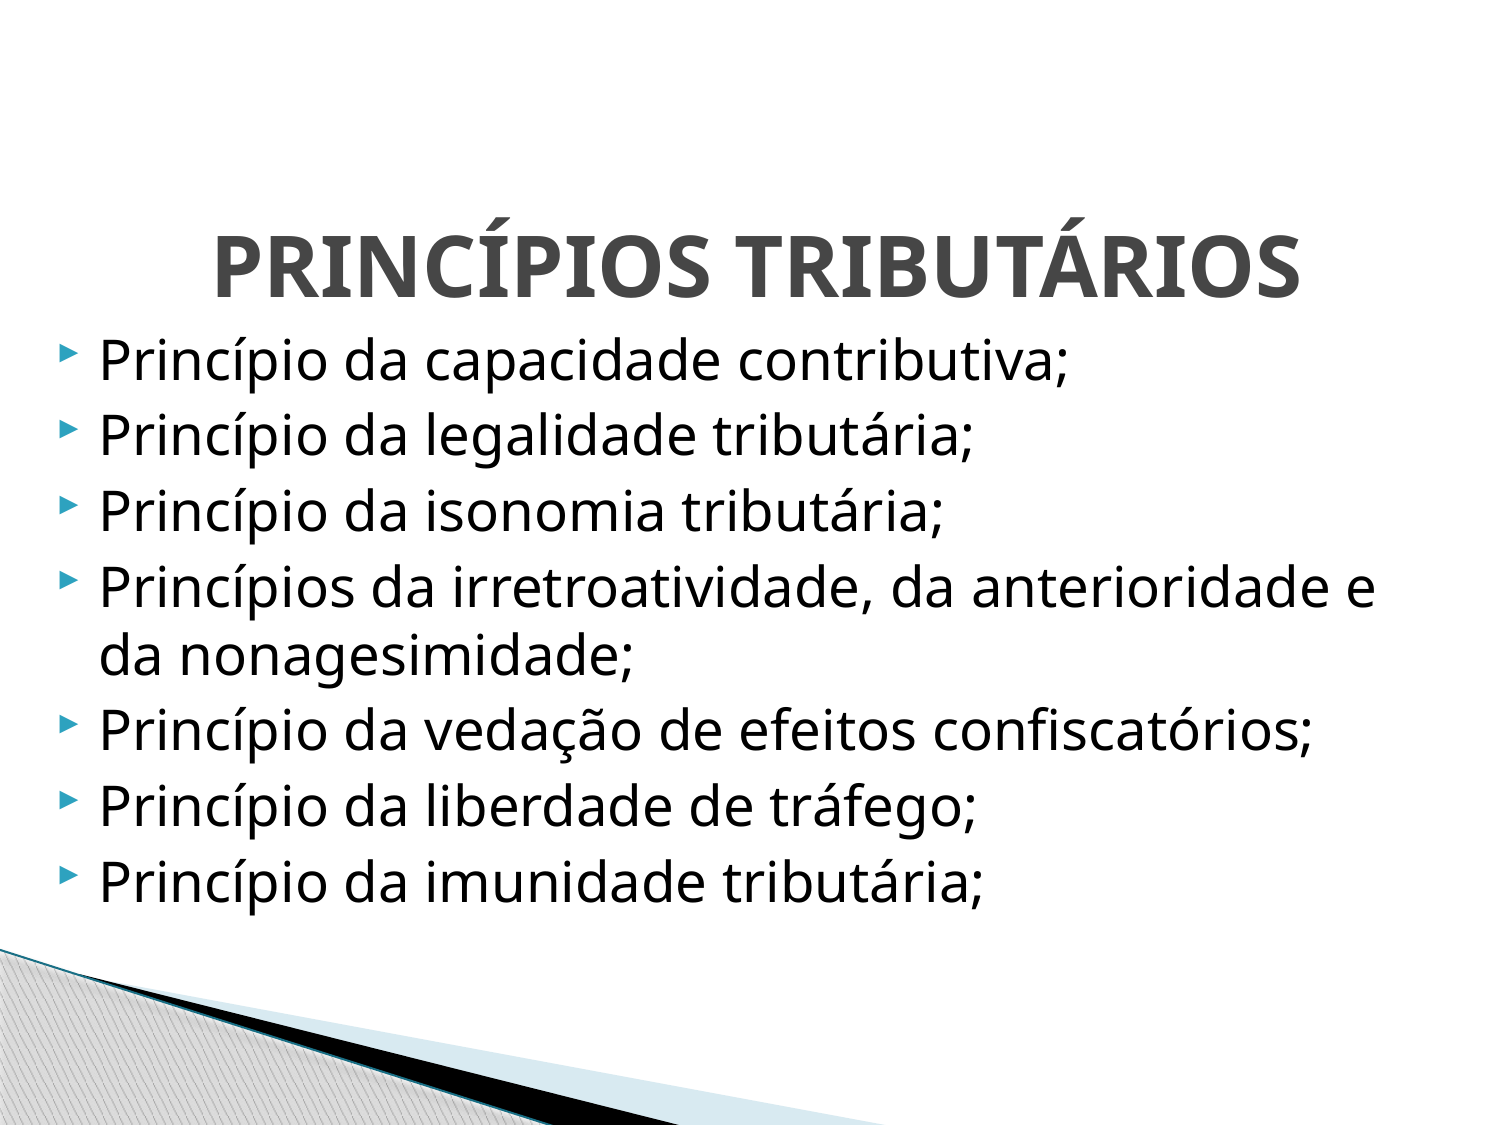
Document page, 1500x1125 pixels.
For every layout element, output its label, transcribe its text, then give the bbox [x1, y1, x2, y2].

list Princípio da capacidade contributiva; Princípio da legalidade tributária; Princípio da isonomia tributária; Princípios da irretroatividade, da anterioridade e da nonagesimidade; Princípio da vedação de efeitos confiscatórios; Princípio da liberdade de tráfego; Princípio da imunidade tributária; [23, 316, 1465, 1079]
title PRINCÍPIOS TRIBUTÁRIOS [82, 199, 1432, 316]
